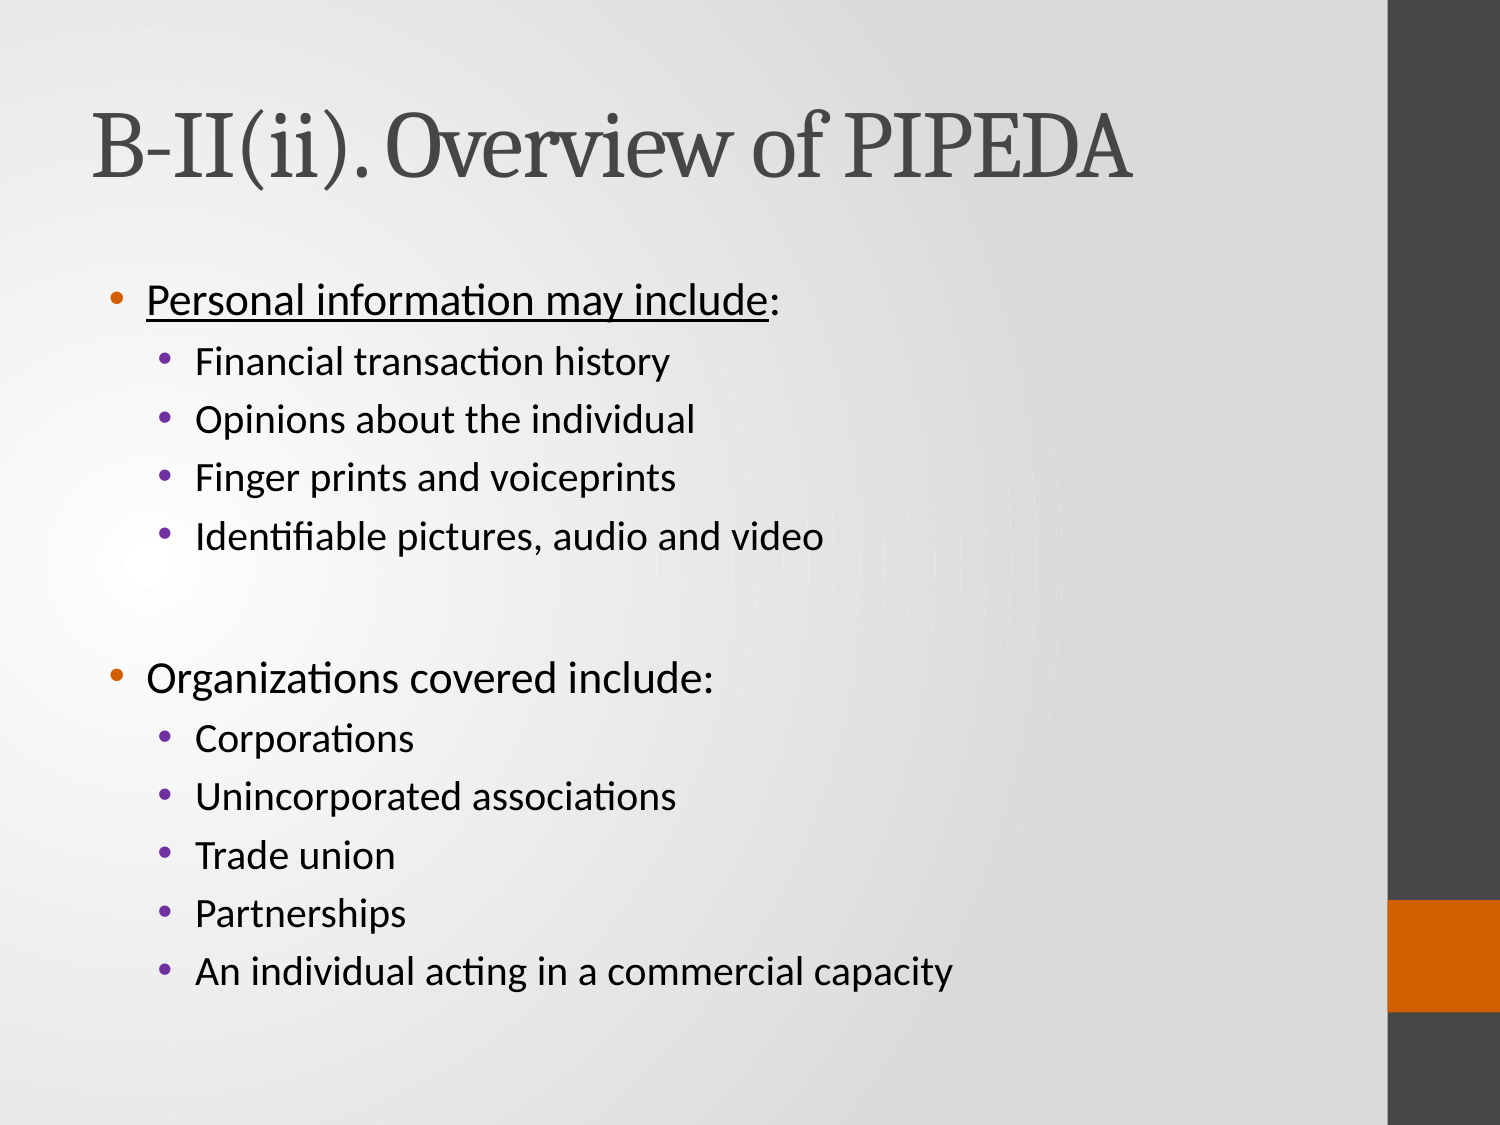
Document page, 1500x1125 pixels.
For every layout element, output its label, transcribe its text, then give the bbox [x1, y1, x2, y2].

title B-II(ii). Overview of PIPEDA [75, 45, 1325, 233]
list Personal information may include: Financial transaction history Opinions about the individual Finger prints and voiceprints Identifiable pictures, audio and video Organizations covered include: Corporations Unincorporated associations Trade union Partnerships An individual acting in a commercial capacity [75, 262, 1325, 1050]
